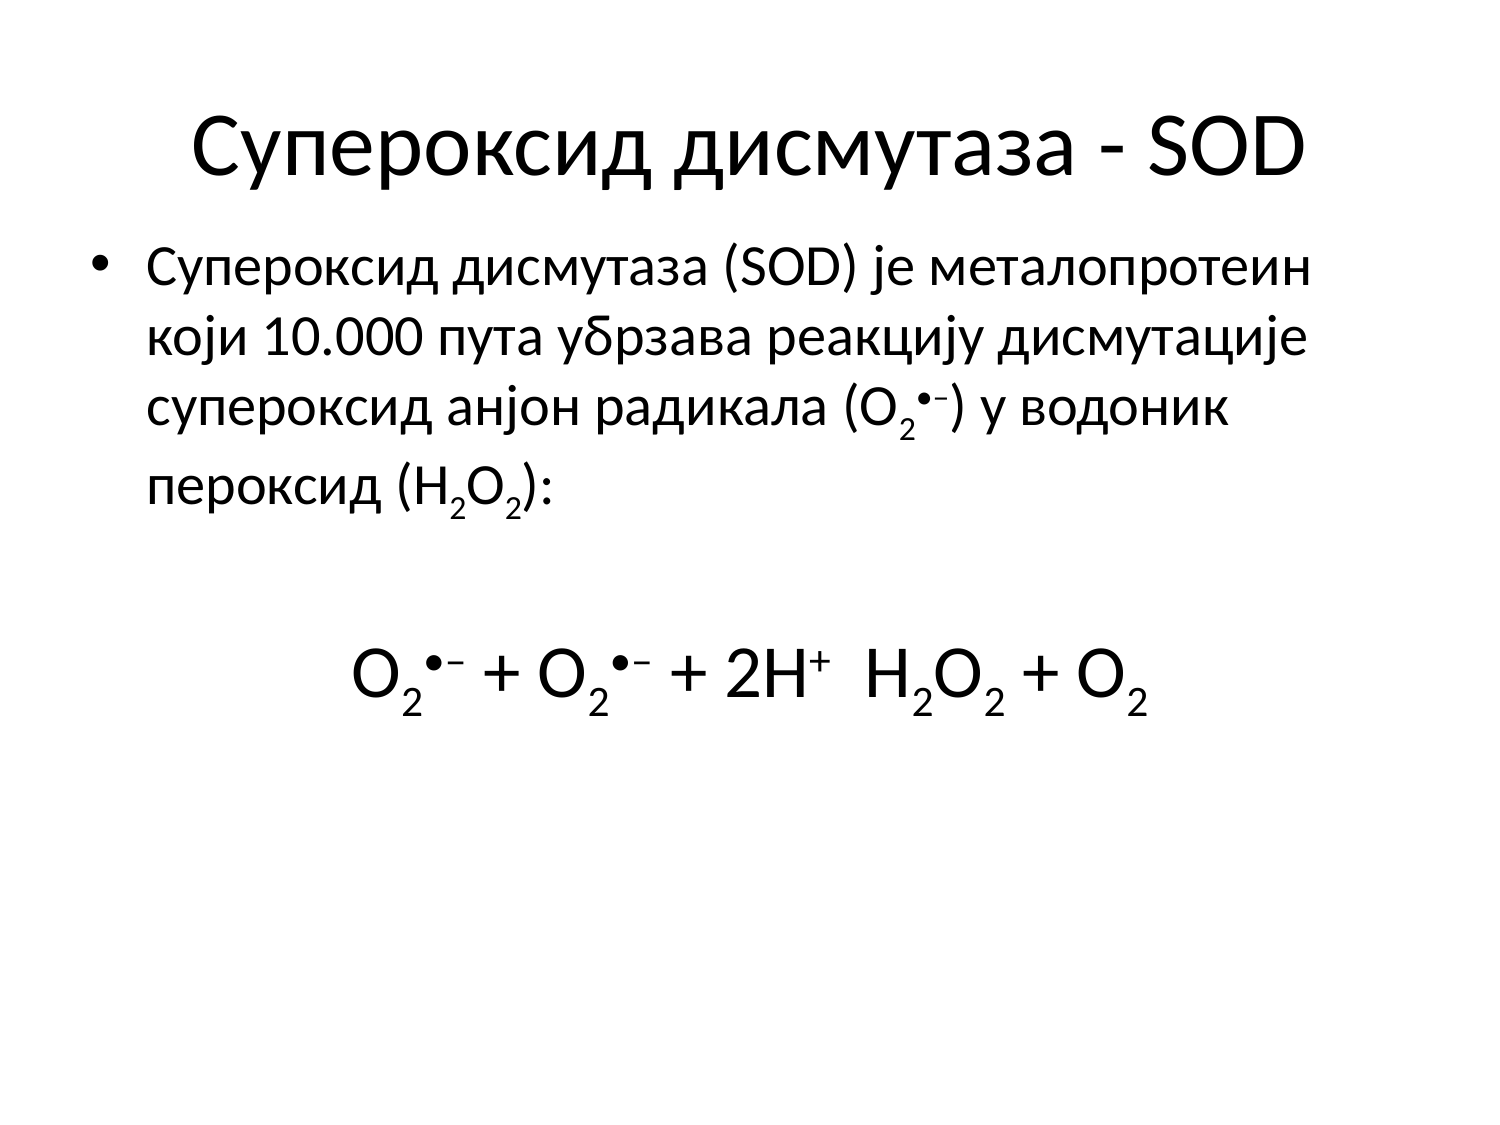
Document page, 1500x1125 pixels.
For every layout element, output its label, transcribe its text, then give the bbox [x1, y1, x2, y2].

title Супероксид дисмутаза - SOD [75, 45, 1425, 219]
list Супероксид дисмутаза (SOD) је металопротеин који 10.000 пута убрзава реакцију дисмутације супероксид анјон радикала (O2•–) у водоник пероксид (H2O2): O2•– + O2•– + 2Н+ H2O2 + О2 [75, 219, 1425, 1035]
